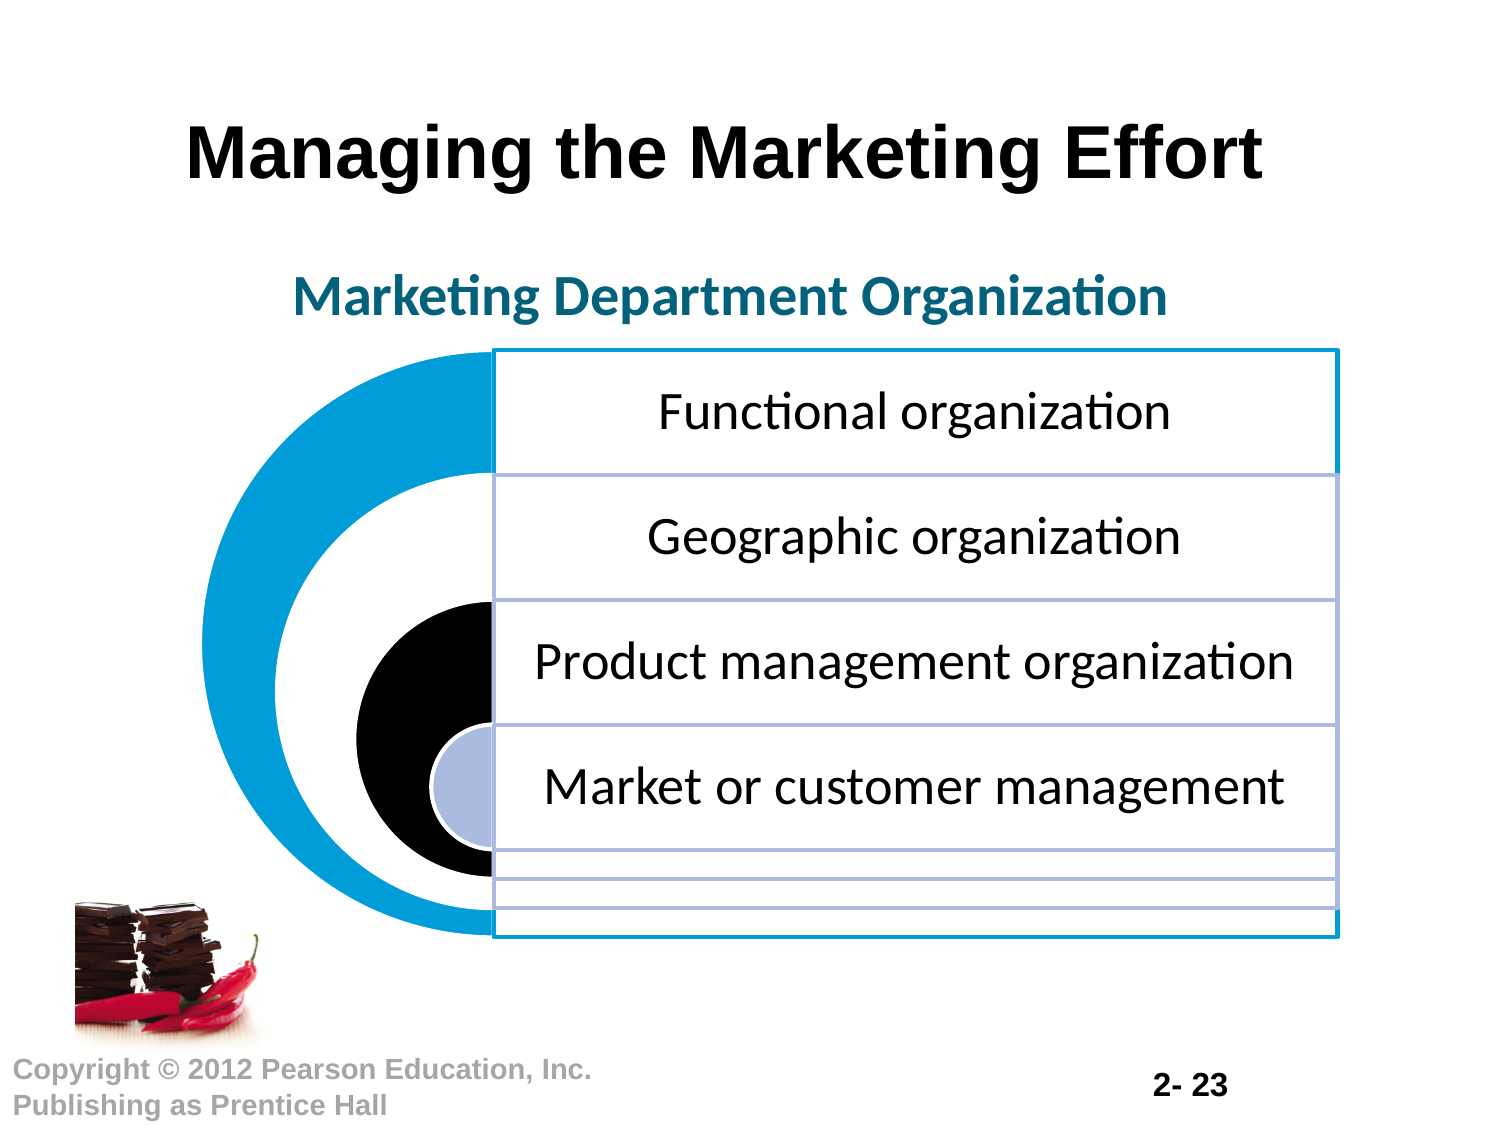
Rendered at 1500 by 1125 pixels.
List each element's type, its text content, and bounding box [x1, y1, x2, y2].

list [199, 349, 1338, 938]
picture [75, 887, 275, 1054]
list Marketing Department Organization [149, 251, 1326, 313]
title Managing the Marketing Effort [87, 62, 1363, 251]
